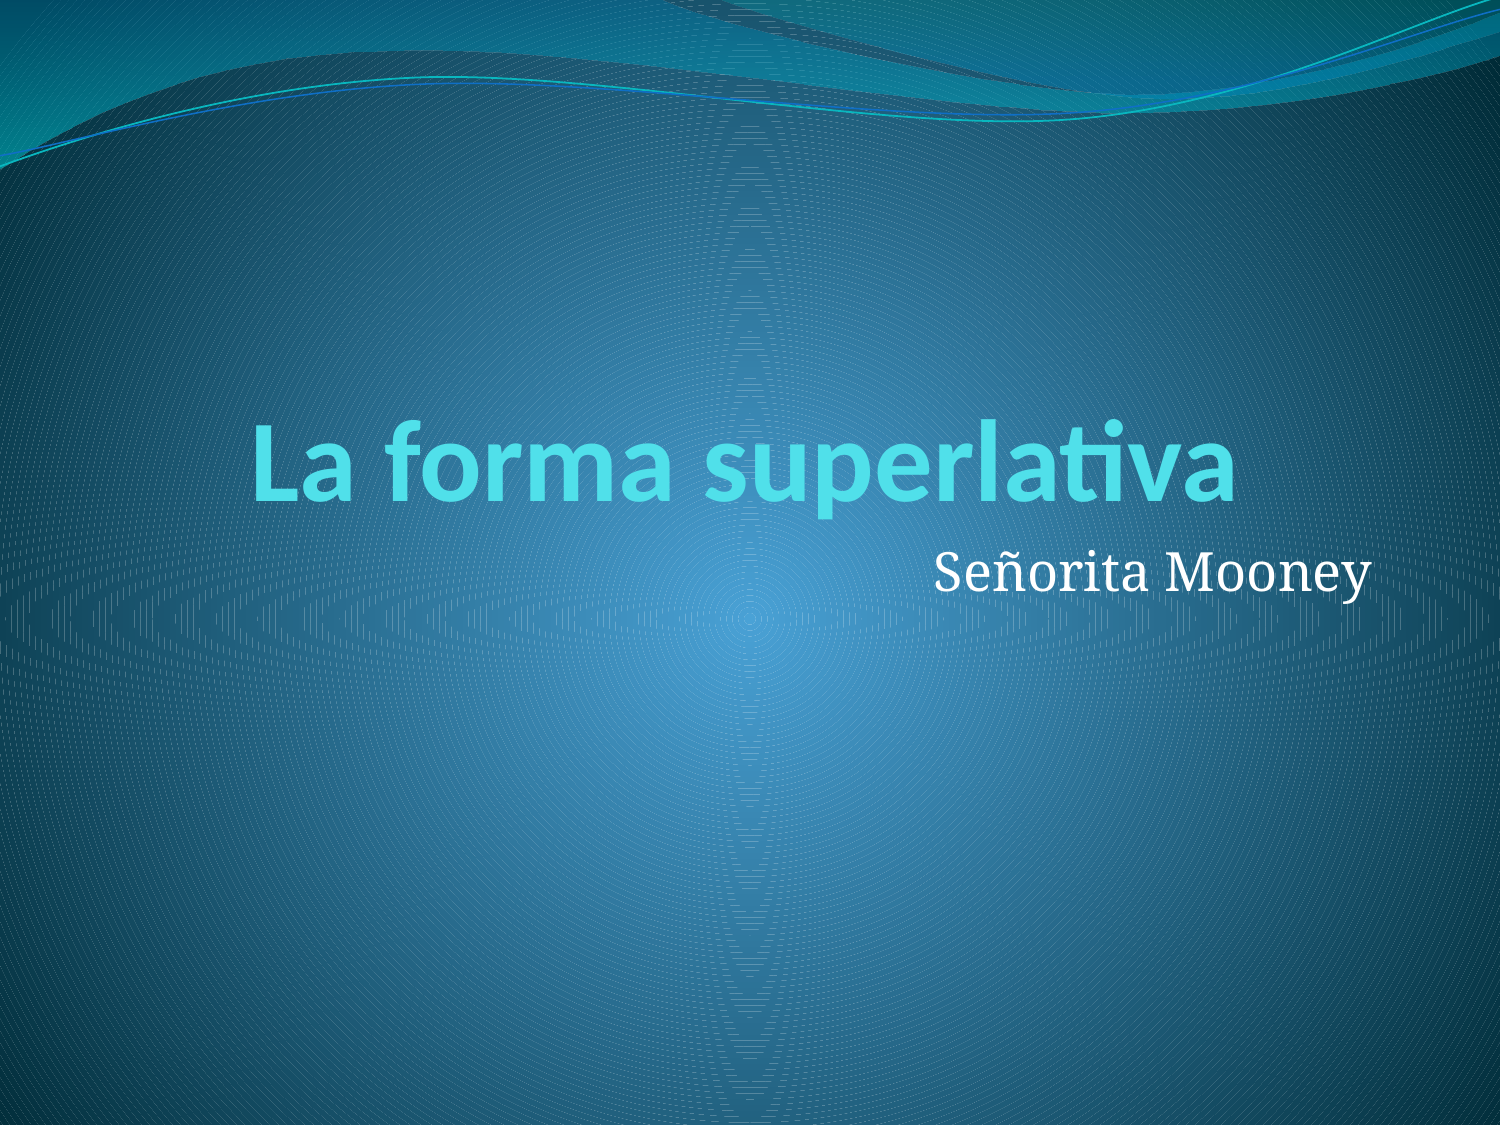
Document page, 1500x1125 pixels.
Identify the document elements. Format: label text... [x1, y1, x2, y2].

title La forma superlativa [87, 224, 1376, 526]
subtitle Señorita Mooney [87, 529, 1377, 818]
